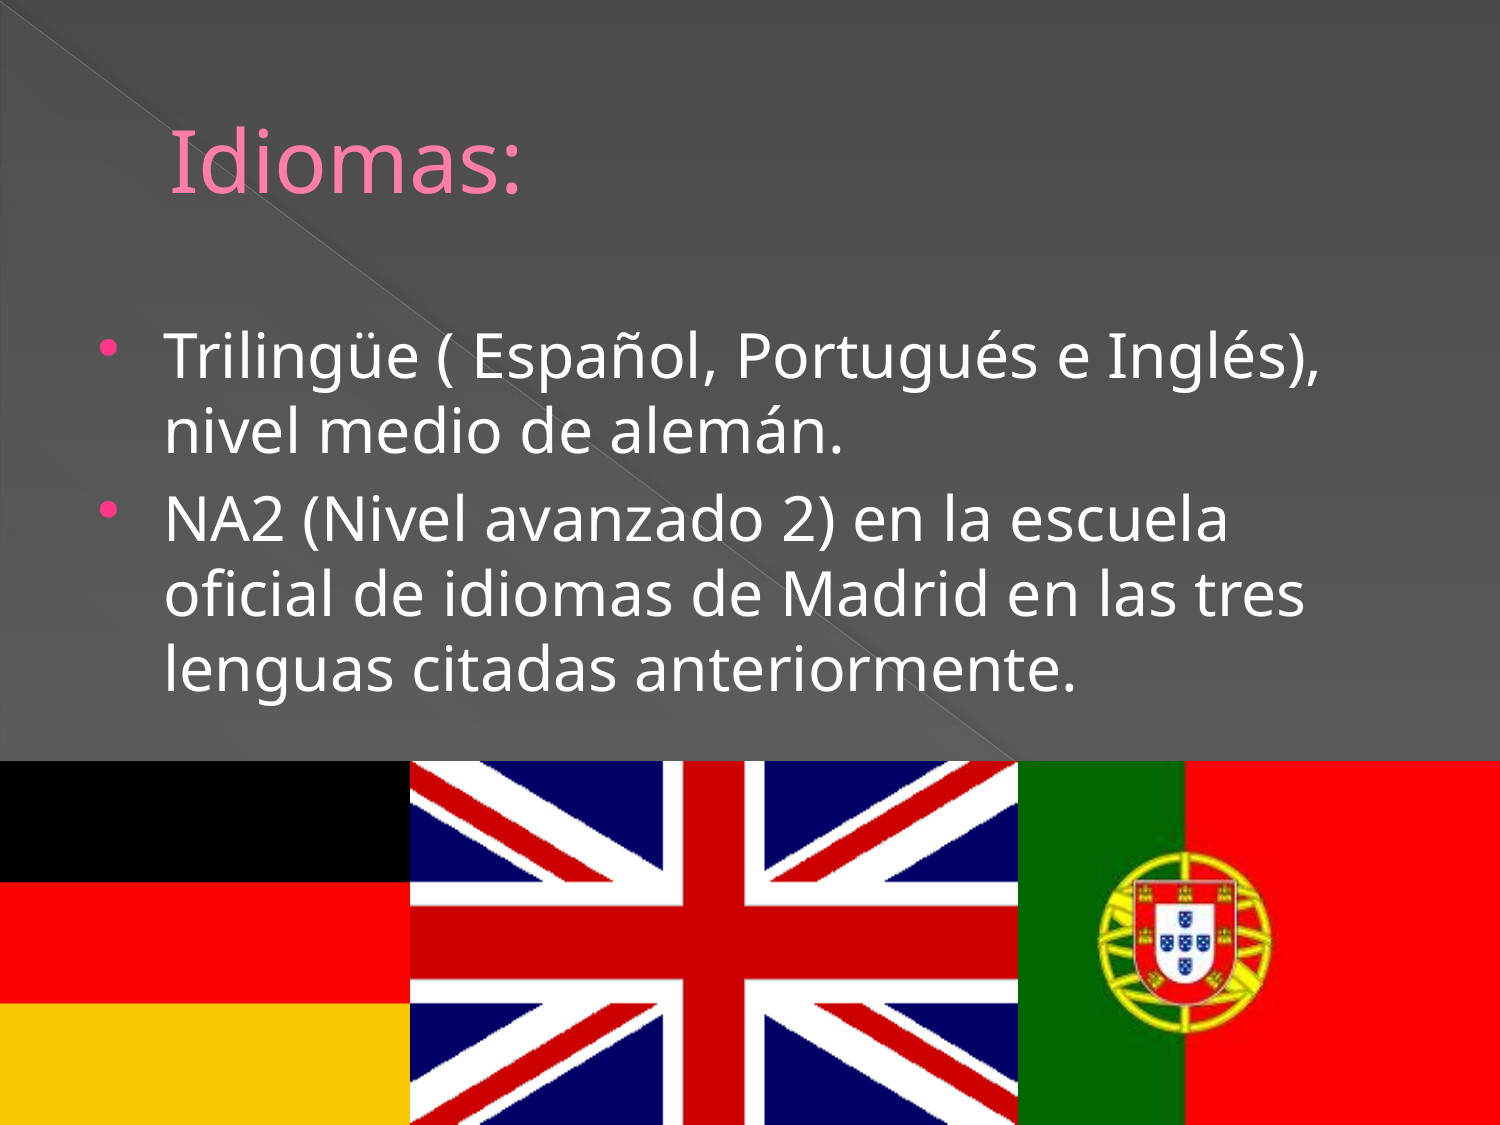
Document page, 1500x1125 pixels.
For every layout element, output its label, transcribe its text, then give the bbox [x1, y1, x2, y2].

list Trilingüe ( Español, Portugués e Inglés), nivel medio de alemán. NA2 (Nivel avanzado 2) en la escuela oficial de idiomas de Madrid en las tres lenguas citadas anteriormente. [75, 308, 1425, 748]
title Idiomas: [75, 43, 1425, 274]
picture [0, 761, 1500, 1125]
